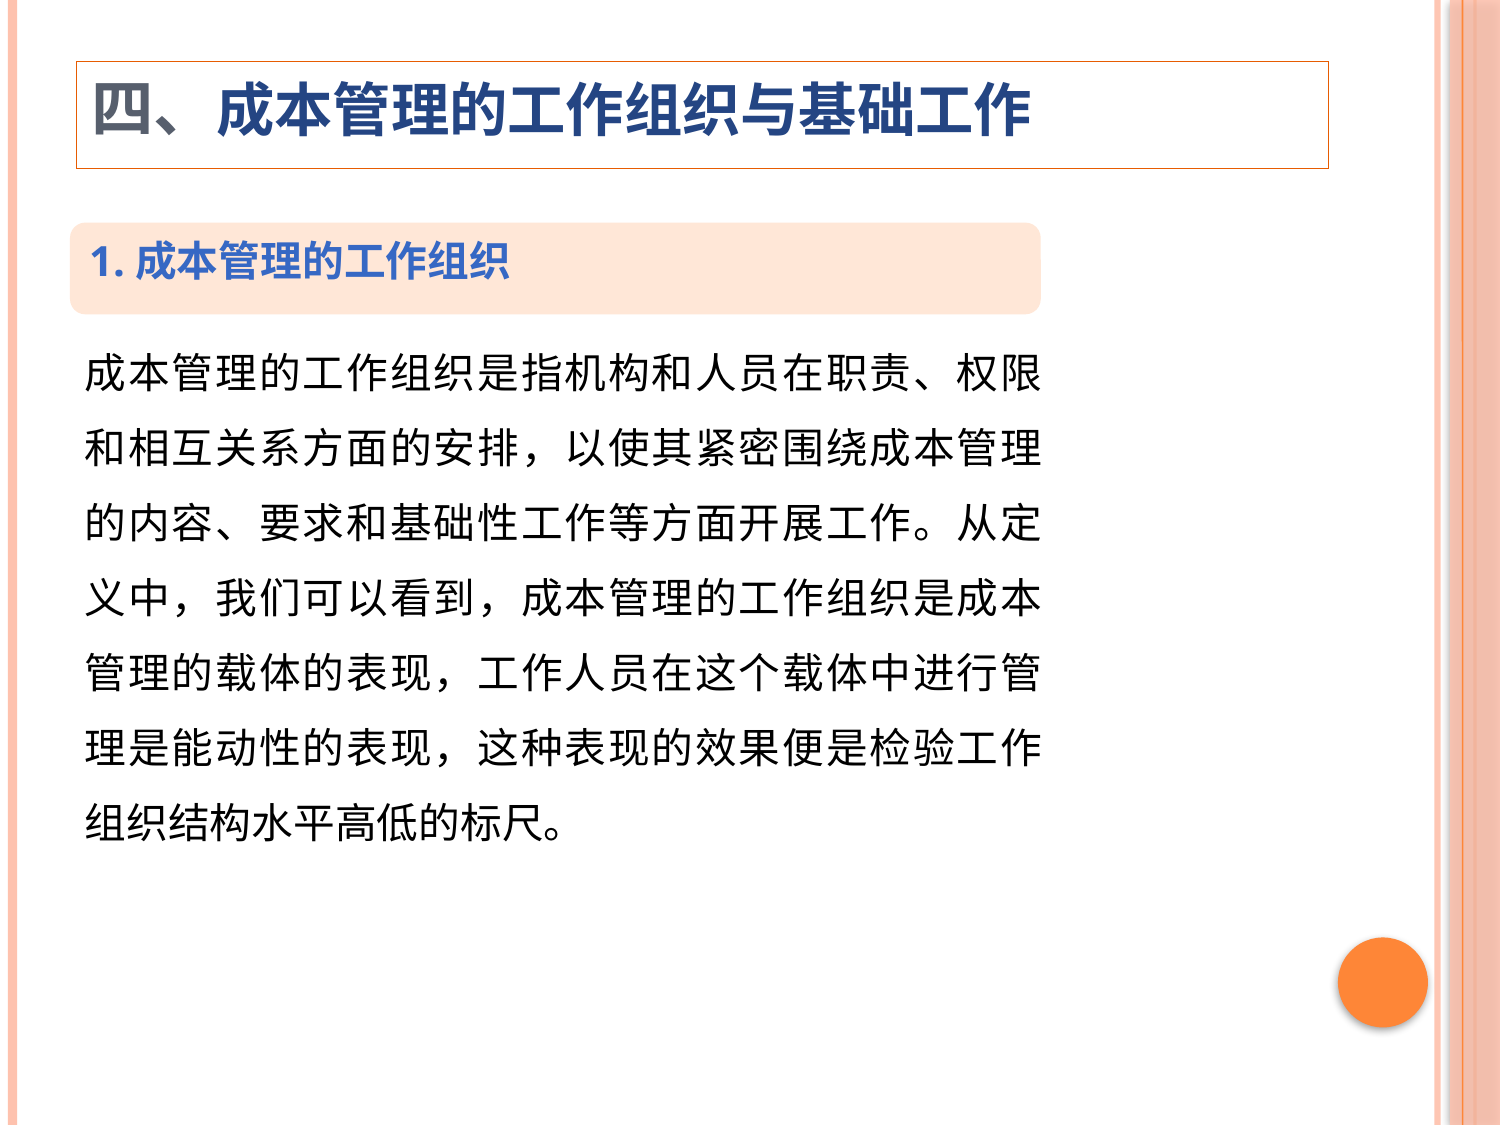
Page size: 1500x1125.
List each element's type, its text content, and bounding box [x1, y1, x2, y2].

text_box 成本管理的工作组织是指机构和人员在职责、权限和相互关系方面的安排，以使其紧密围绕成本管理的内容、要求和基础性工作等方面开展工作。从定义中，我们可以看到，成本管理的工作组织是成本管理的载体的表现，工作人员在这个载体中进行管理是能动性的表现，这种表现的效果便是检验工作组织结构水平高低的标尺。 [69, 314, 1058, 855]
text_box 四、成本管理的工作组织与基础工作 [76, 61, 1329, 169]
text_box 1.成本管理的工作组织 [69, 222, 1041, 315]
